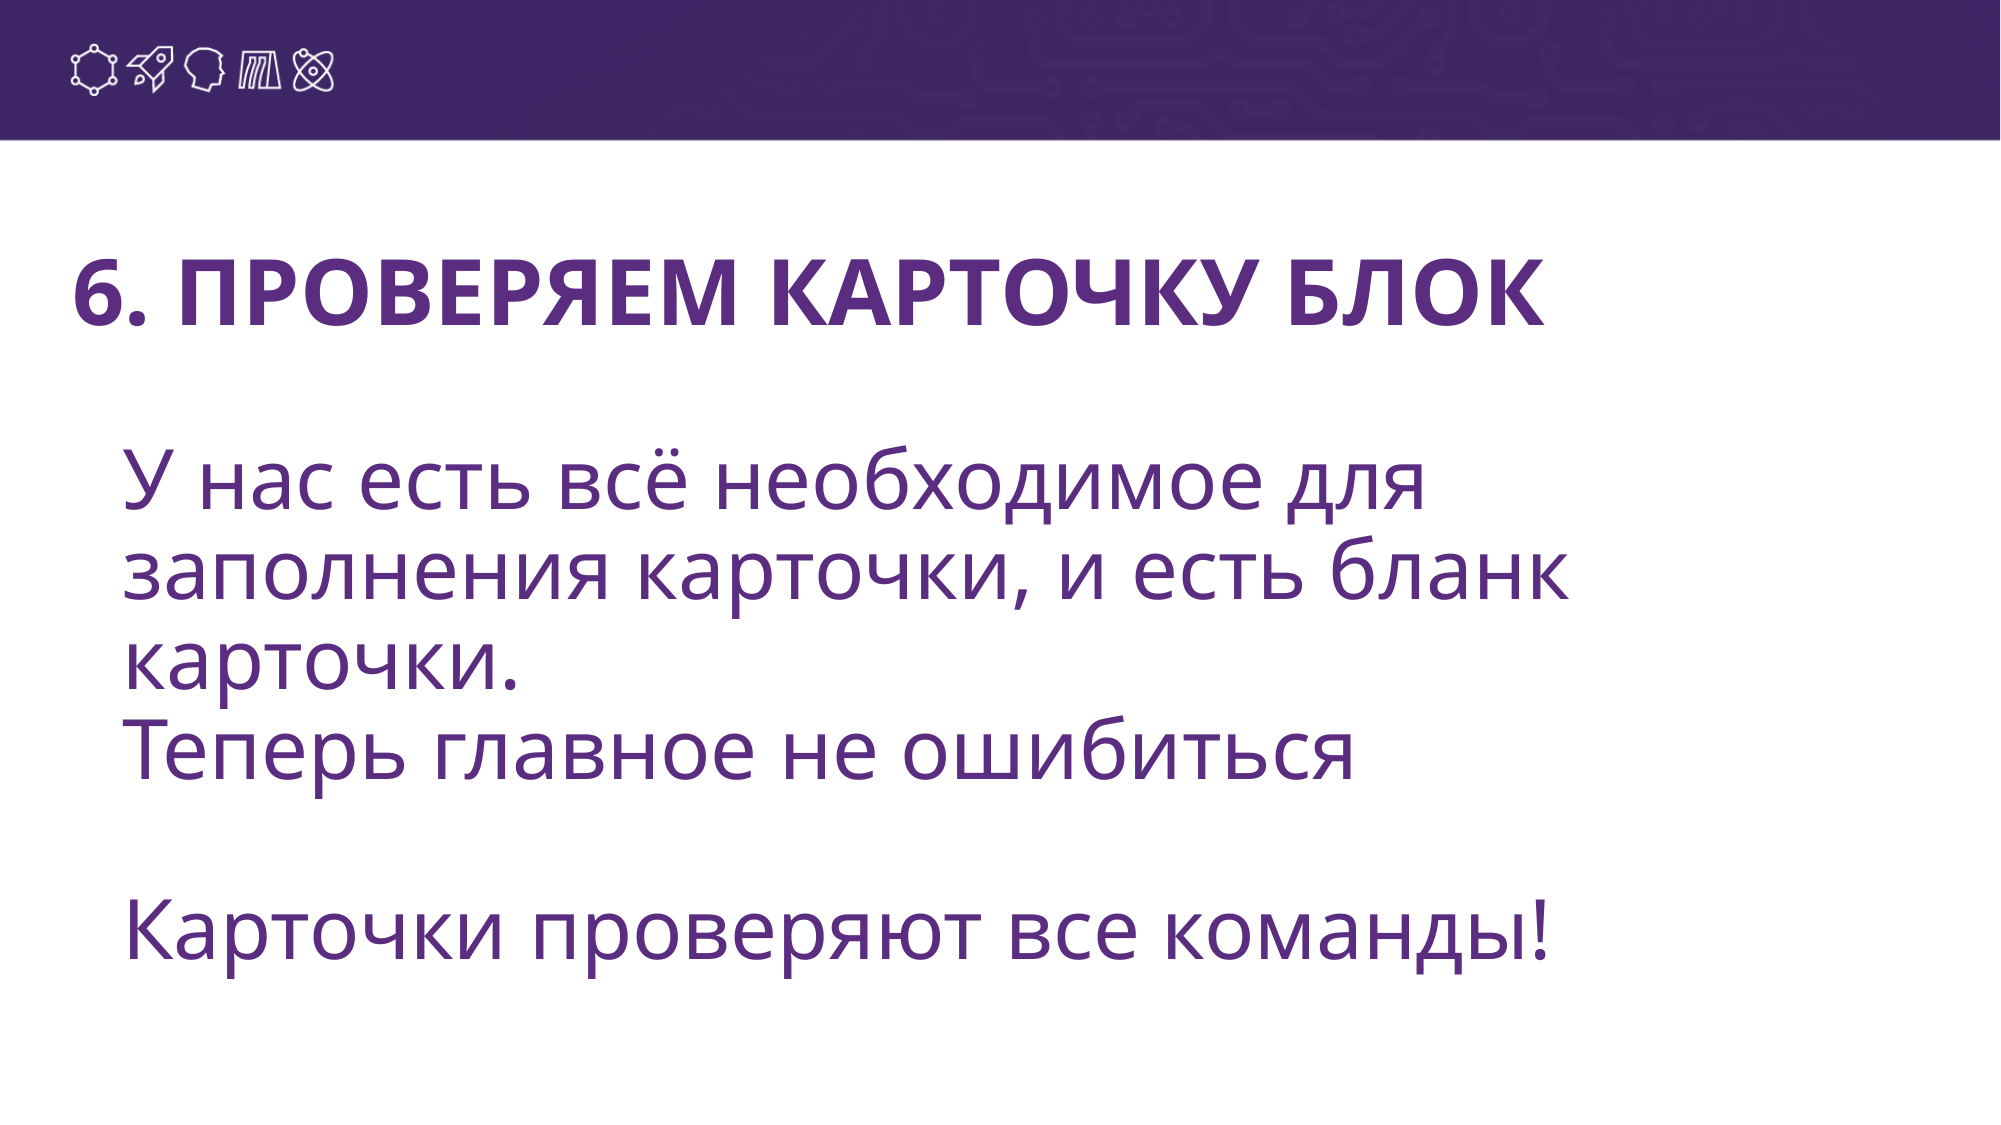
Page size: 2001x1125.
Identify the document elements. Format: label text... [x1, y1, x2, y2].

picture [0, 0, 2001, 1125]
title 6. ПРОВЕРЯЕМ КАРТОЧКУ БЛОК [57, 187, 1943, 405]
text_box У нас есть всё необходимое для заполнения карточки, и есть бланк карточки. Теперь главное не ошибиться Карточки проверяют все команды! [107, 404, 1852, 1010]
